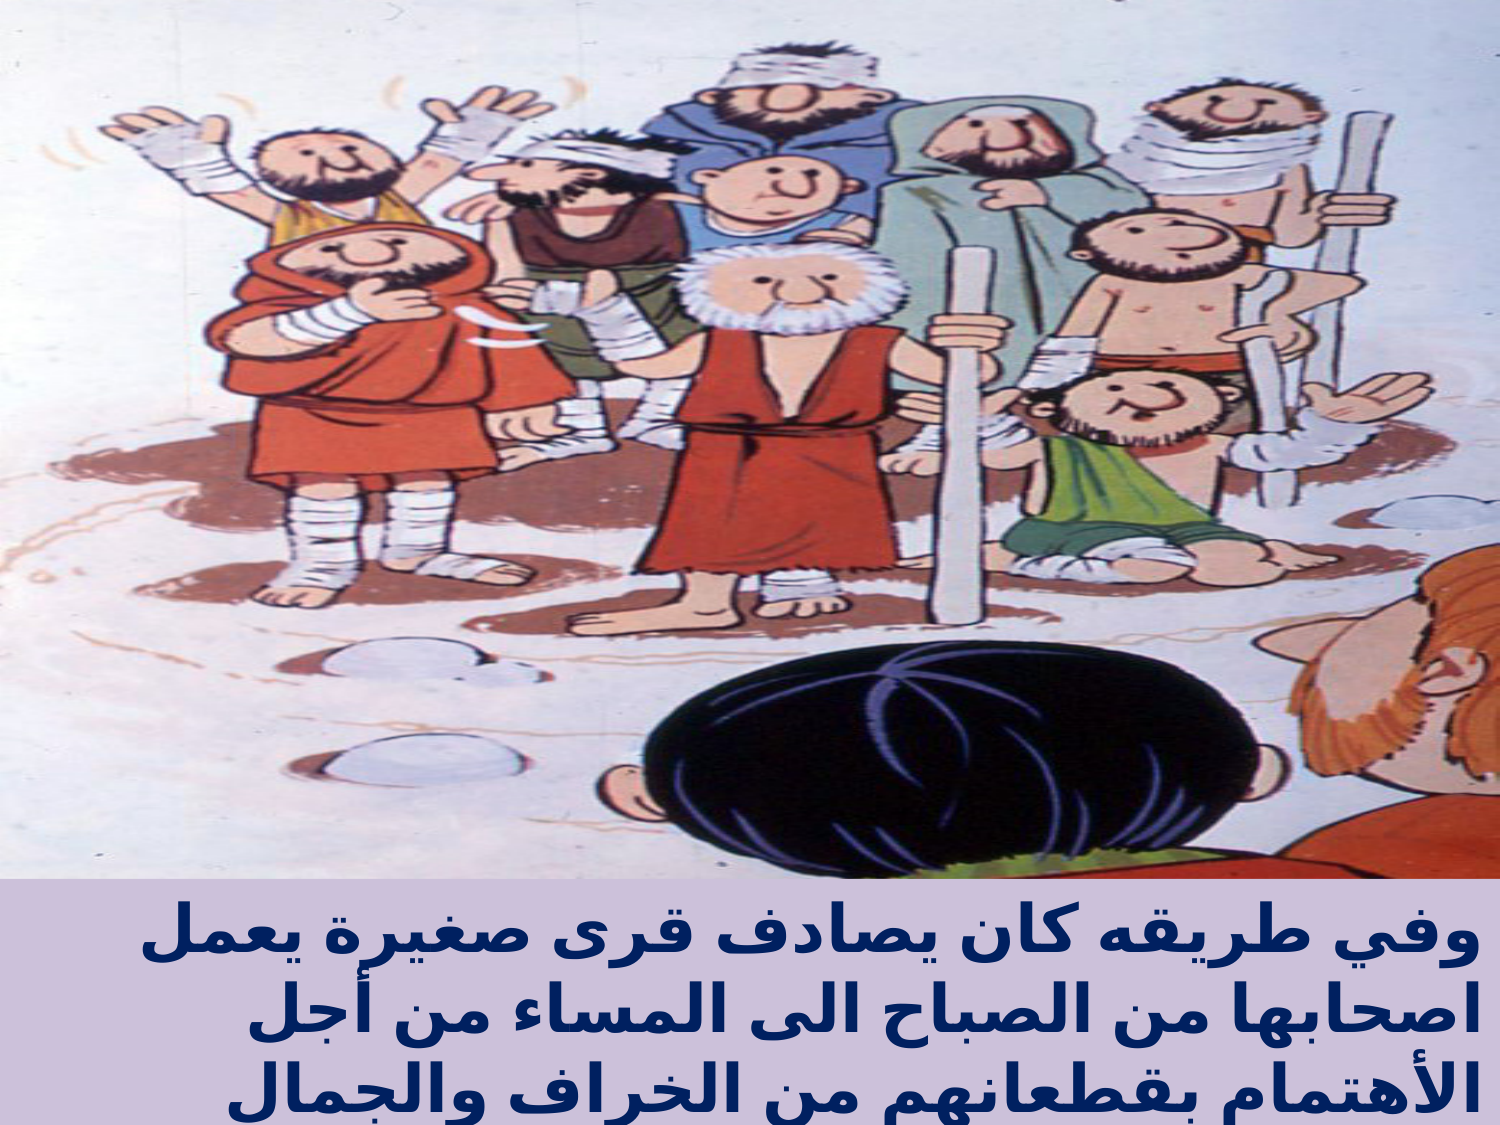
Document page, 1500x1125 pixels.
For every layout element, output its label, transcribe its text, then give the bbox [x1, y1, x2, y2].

picture [0, 0, 1500, 880]
text_box وفي طريقه كان يصادف قرى صغيرة يعمل اصحابها من الصباح الى المساء من أجل الأهتمام بقطعانهم من الخراف والجمال ومحاصيلهم وبيوتهم [0, 886, 1500, 1125]
